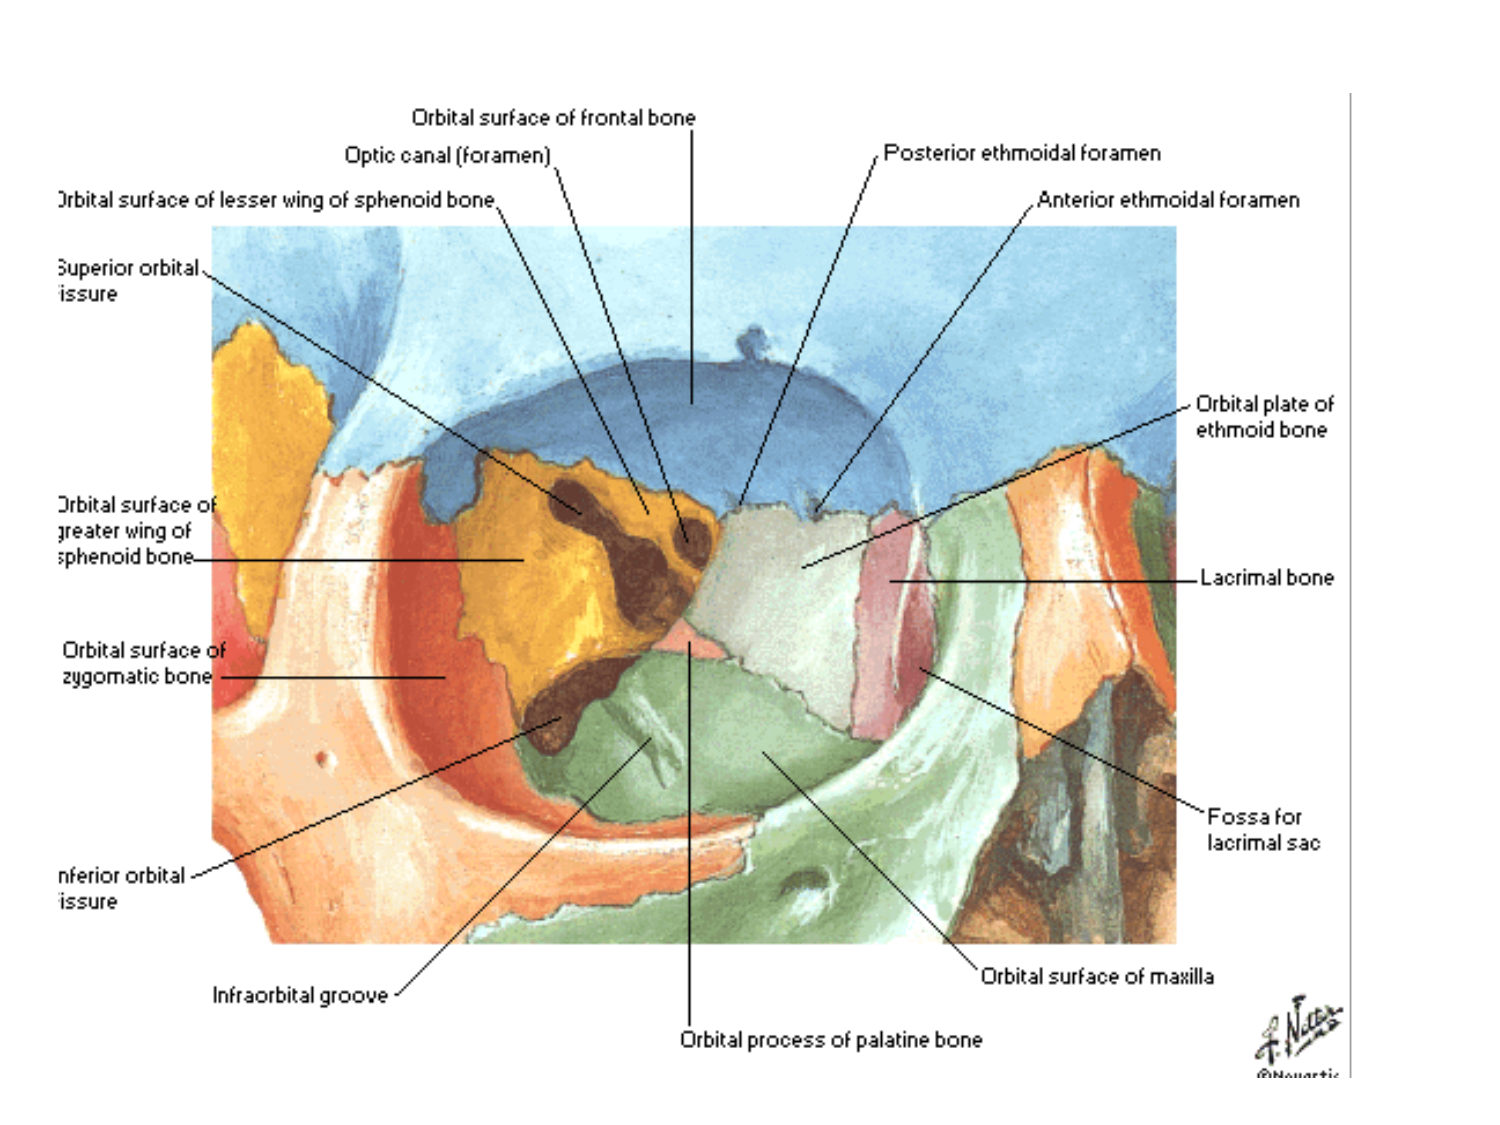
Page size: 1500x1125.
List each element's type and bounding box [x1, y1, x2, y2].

picture [58, 93, 1352, 1079]
